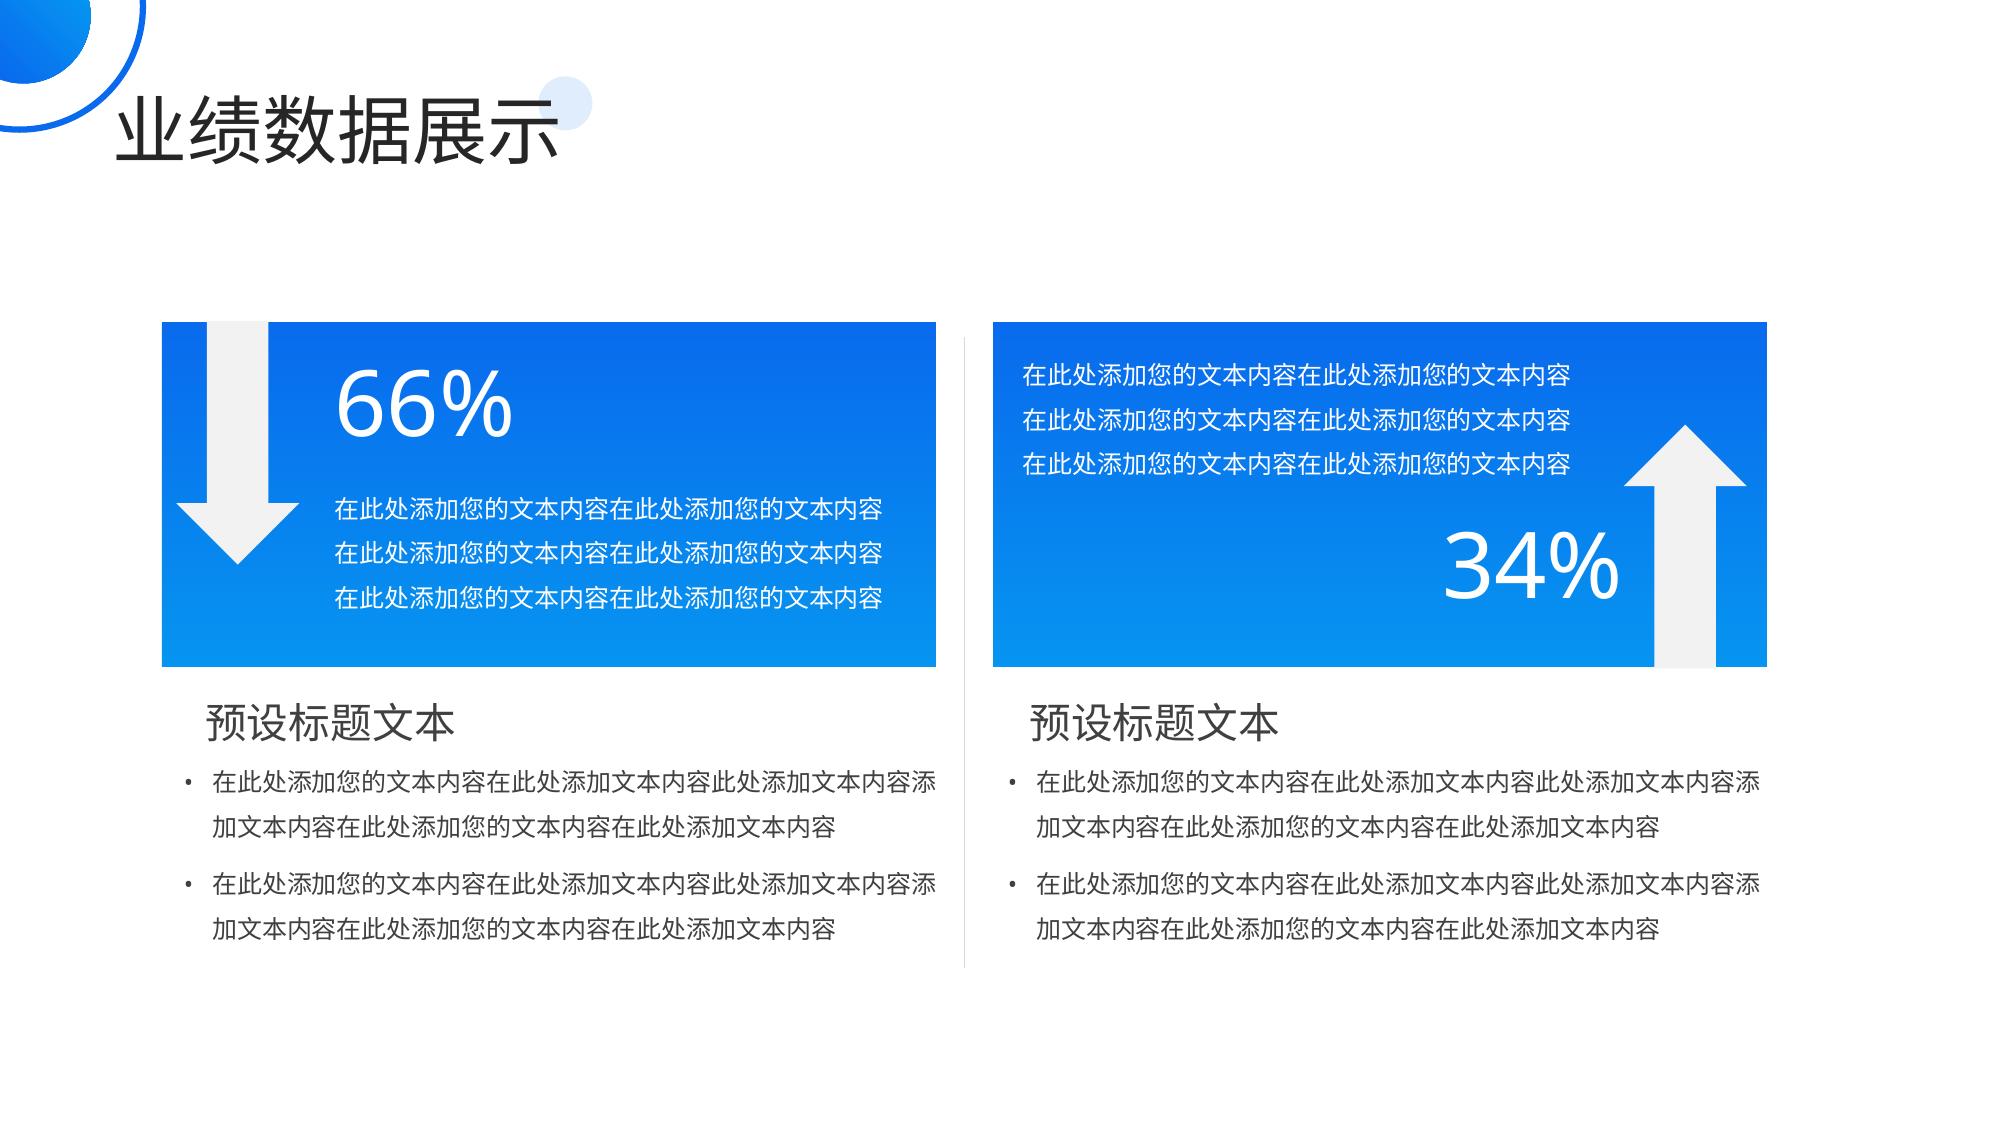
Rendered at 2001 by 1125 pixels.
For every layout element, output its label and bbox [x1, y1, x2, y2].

text_box [161, 320, 1793, 968]
